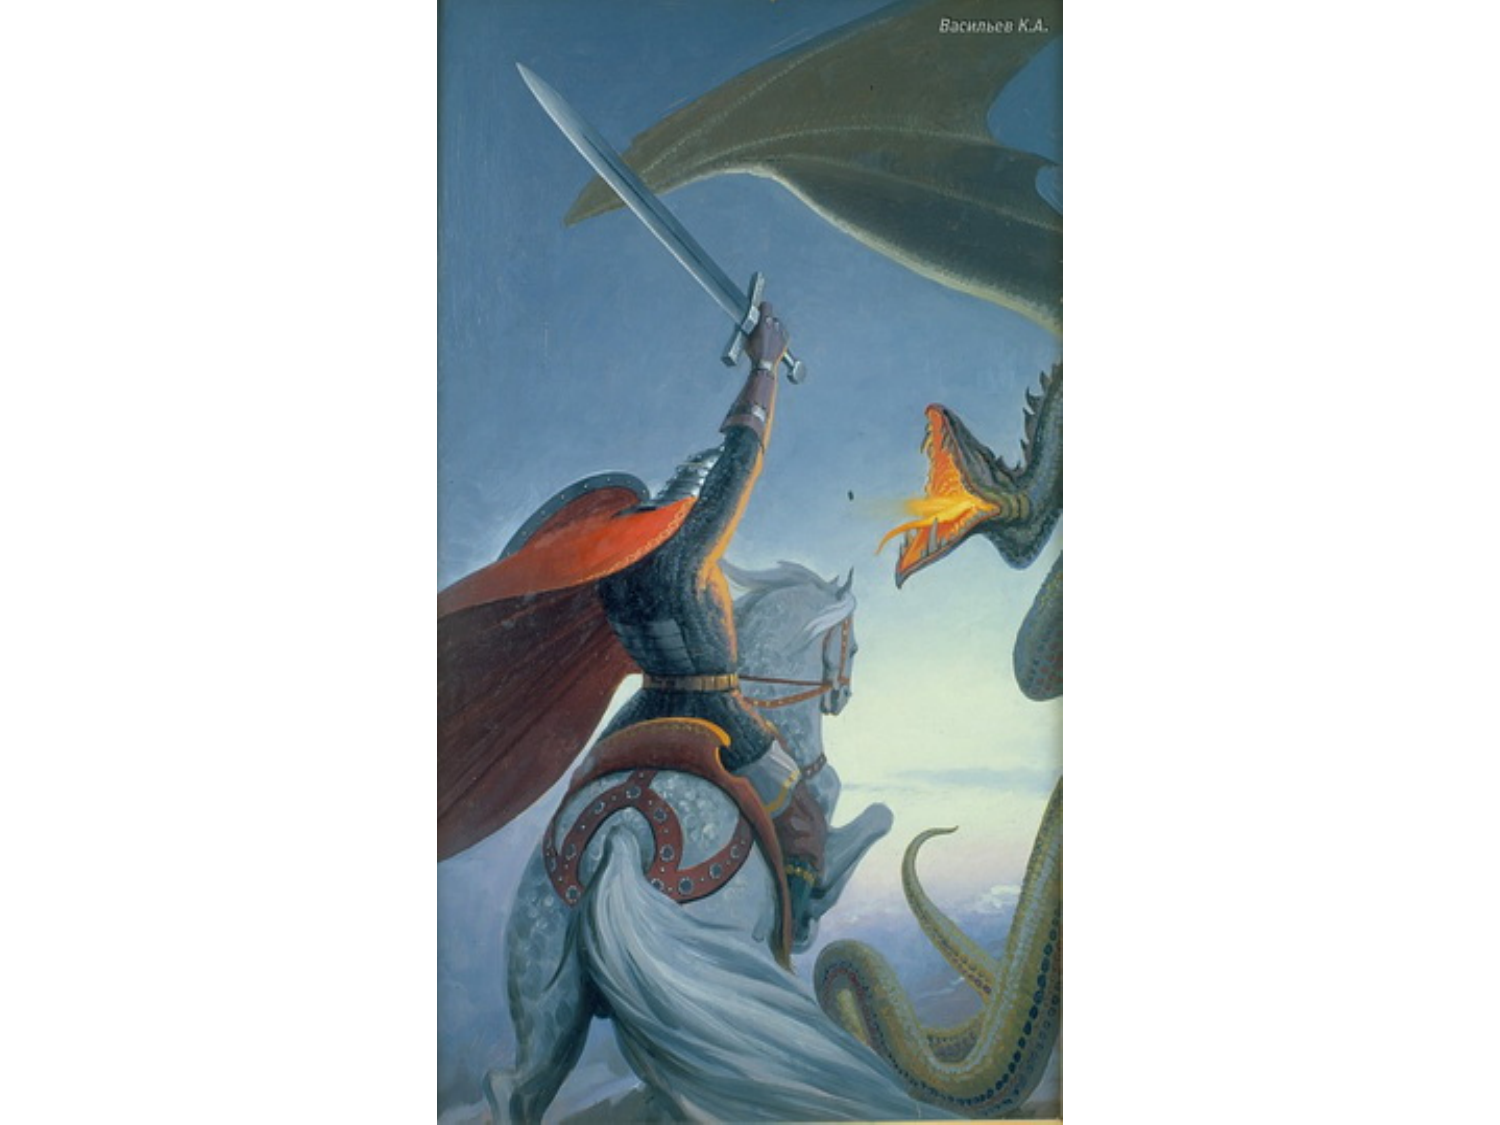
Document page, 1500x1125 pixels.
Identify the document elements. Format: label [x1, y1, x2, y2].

picture [437, 0, 1063, 1125]
